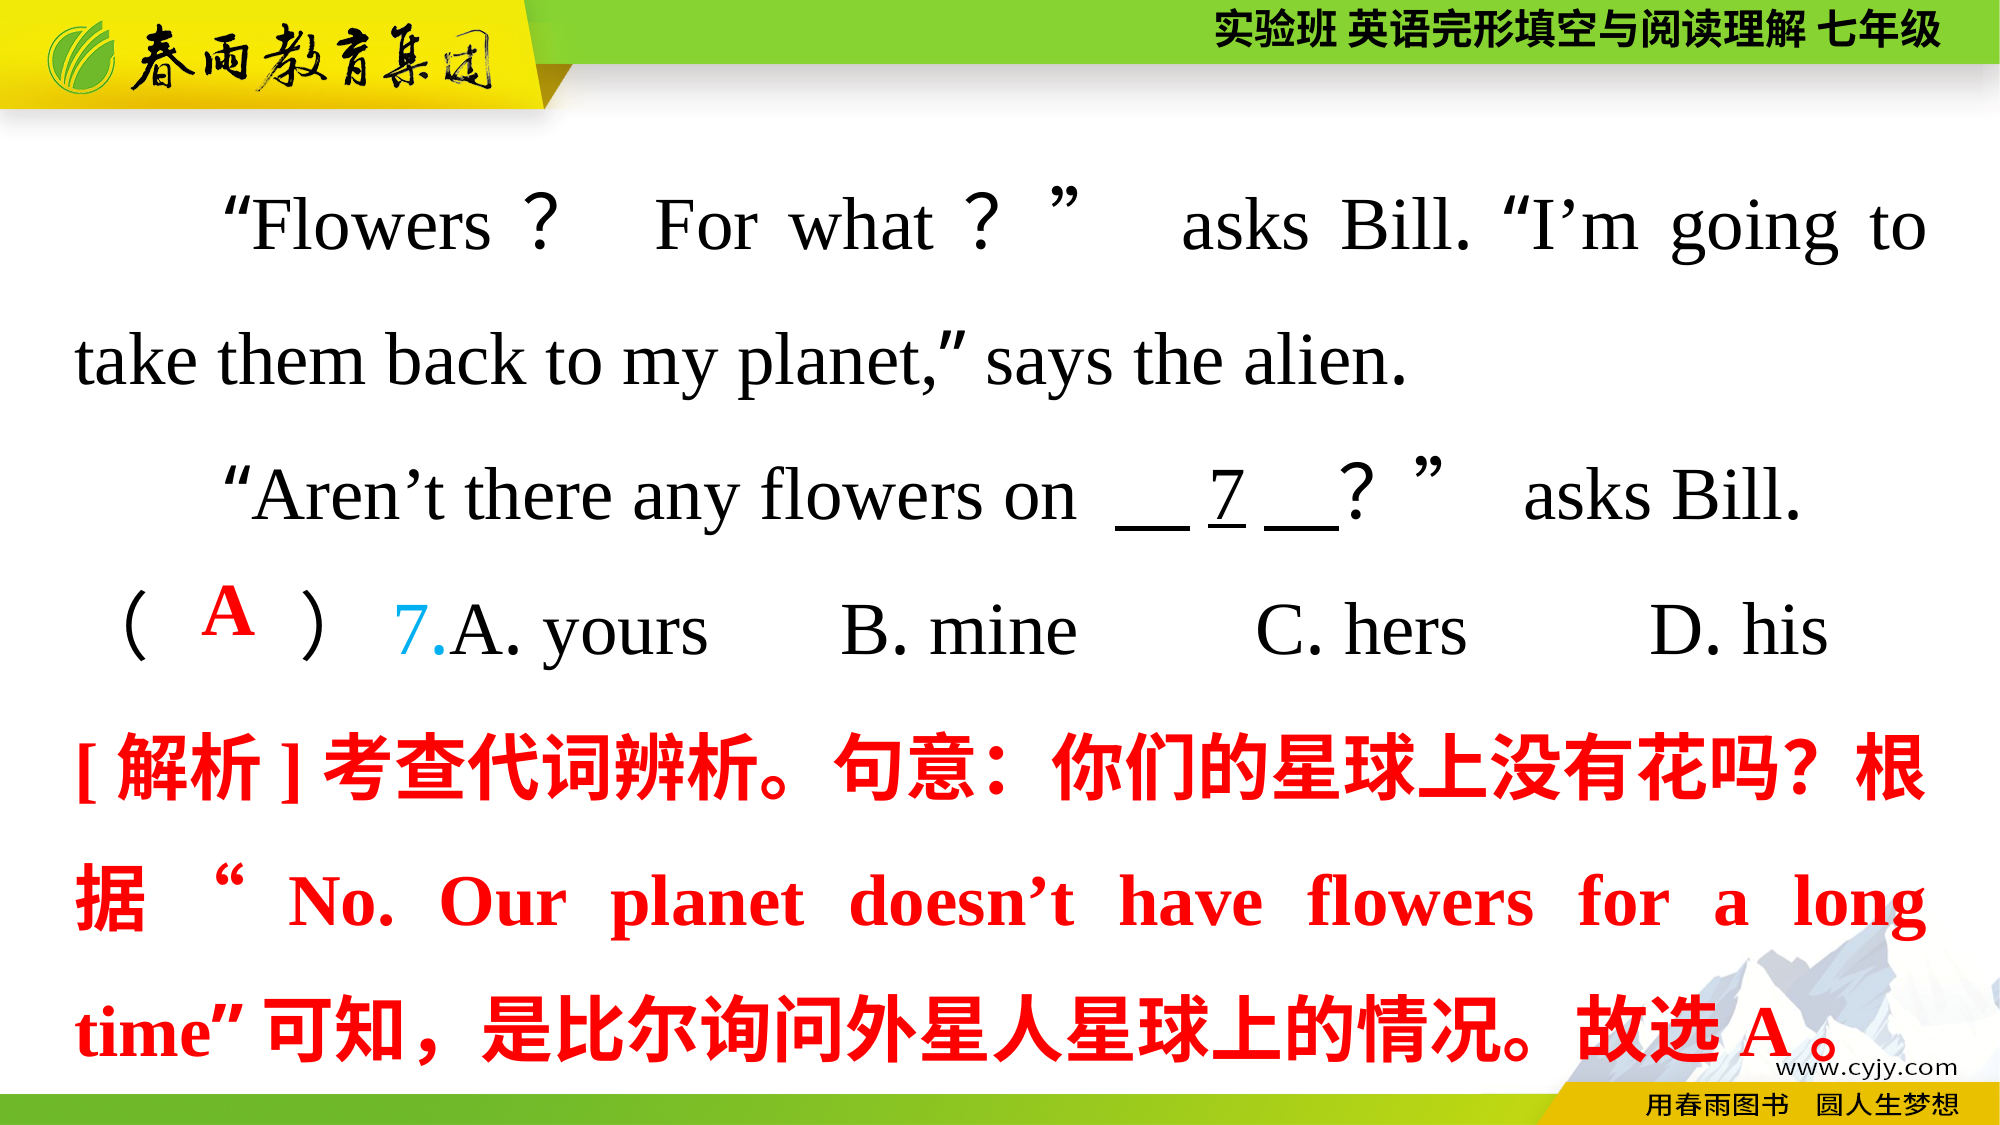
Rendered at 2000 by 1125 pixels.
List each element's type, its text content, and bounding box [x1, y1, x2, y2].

list “Flowers？ For what？” asks Bill. “I’m going to take them back to my planet,” says the alien. “Aren’t there any flowers on 7 ？” asks Bill. （ ）7.A. yours B. mine C. hers D. his [59, 122, 1944, 670]
picture [0, 0, 2000, 1125]
text_box A [186, 553, 271, 659]
text_box [解析]考查代词辨析。句意：你们的星球上没有花吗？根据“No. Our planet doesn’t have flowers for a long time”可知，是比尔询问外星人星球上的情况。故选A。 [59, 670, 1944, 1079]
